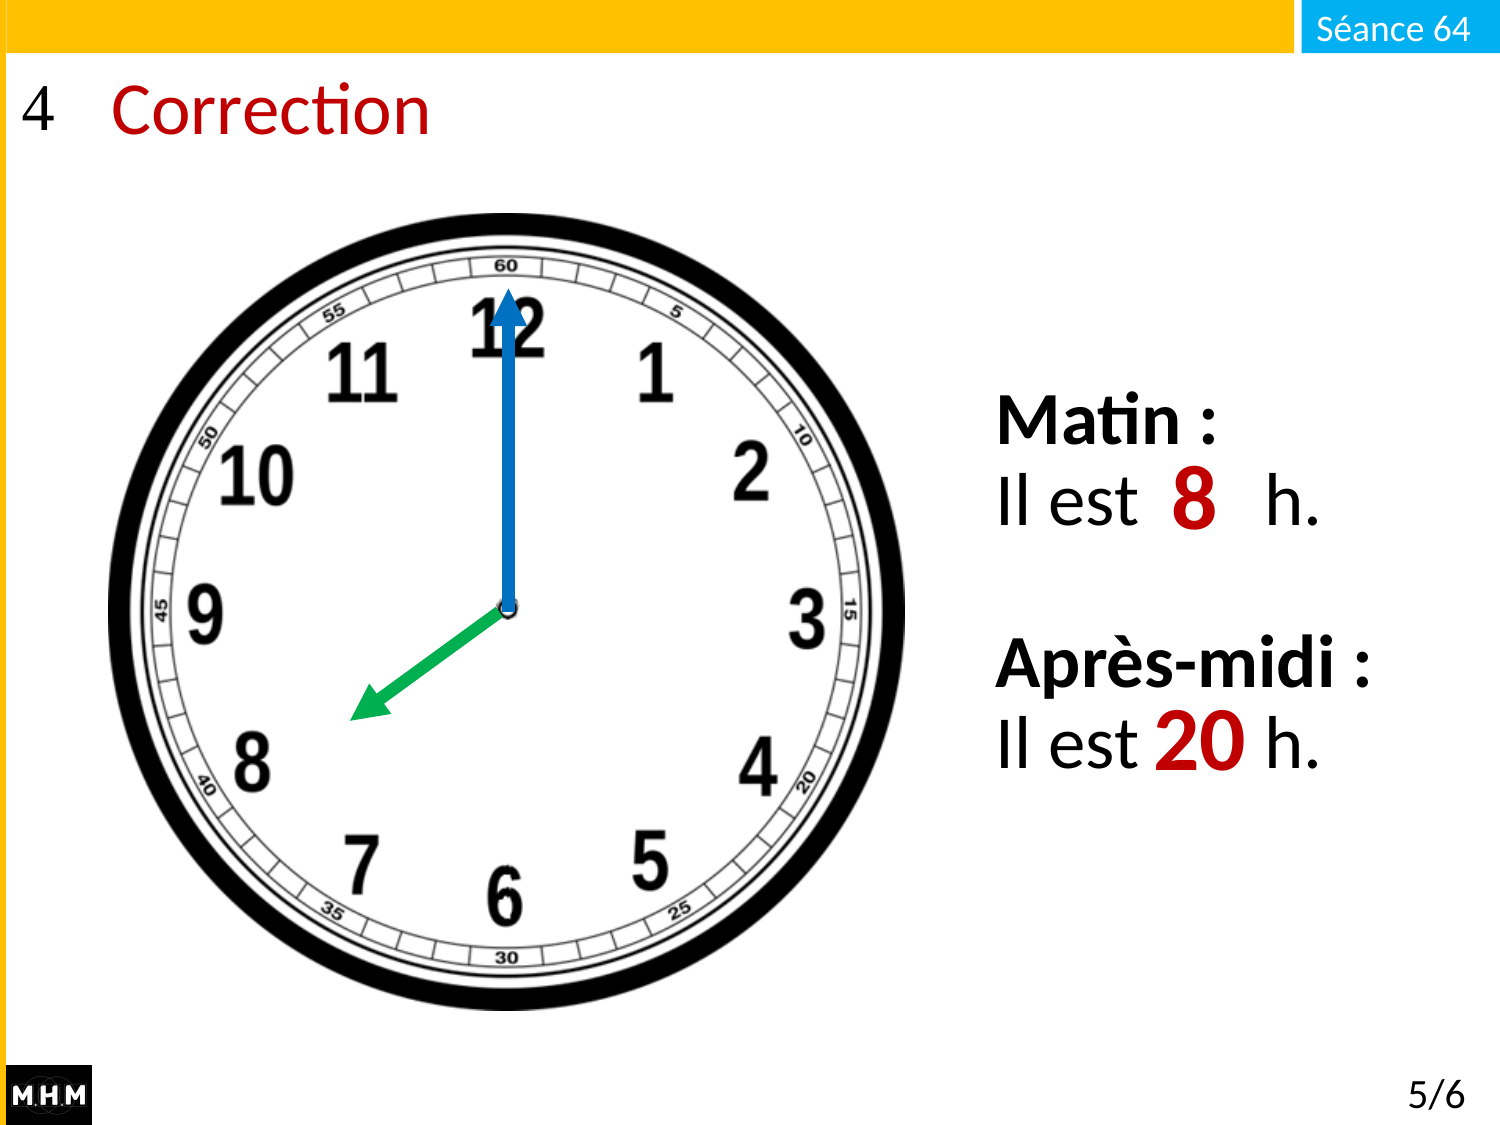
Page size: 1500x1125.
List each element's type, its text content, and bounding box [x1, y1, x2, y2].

picture [108, 213, 905, 1011]
title Correction [96, 60, 1391, 160]
list 5/6 [1373, 1064, 1500, 1125]
text_box 20 [1138, 691, 1262, 791]
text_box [349, 611, 500, 721]
text_box 8 [1145, 450, 1244, 550]
text_box Matin : Il est . . . h. Après-midi : Il est . . . h. [980, 301, 1500, 863]
picture [6, 1065, 92, 1125]
